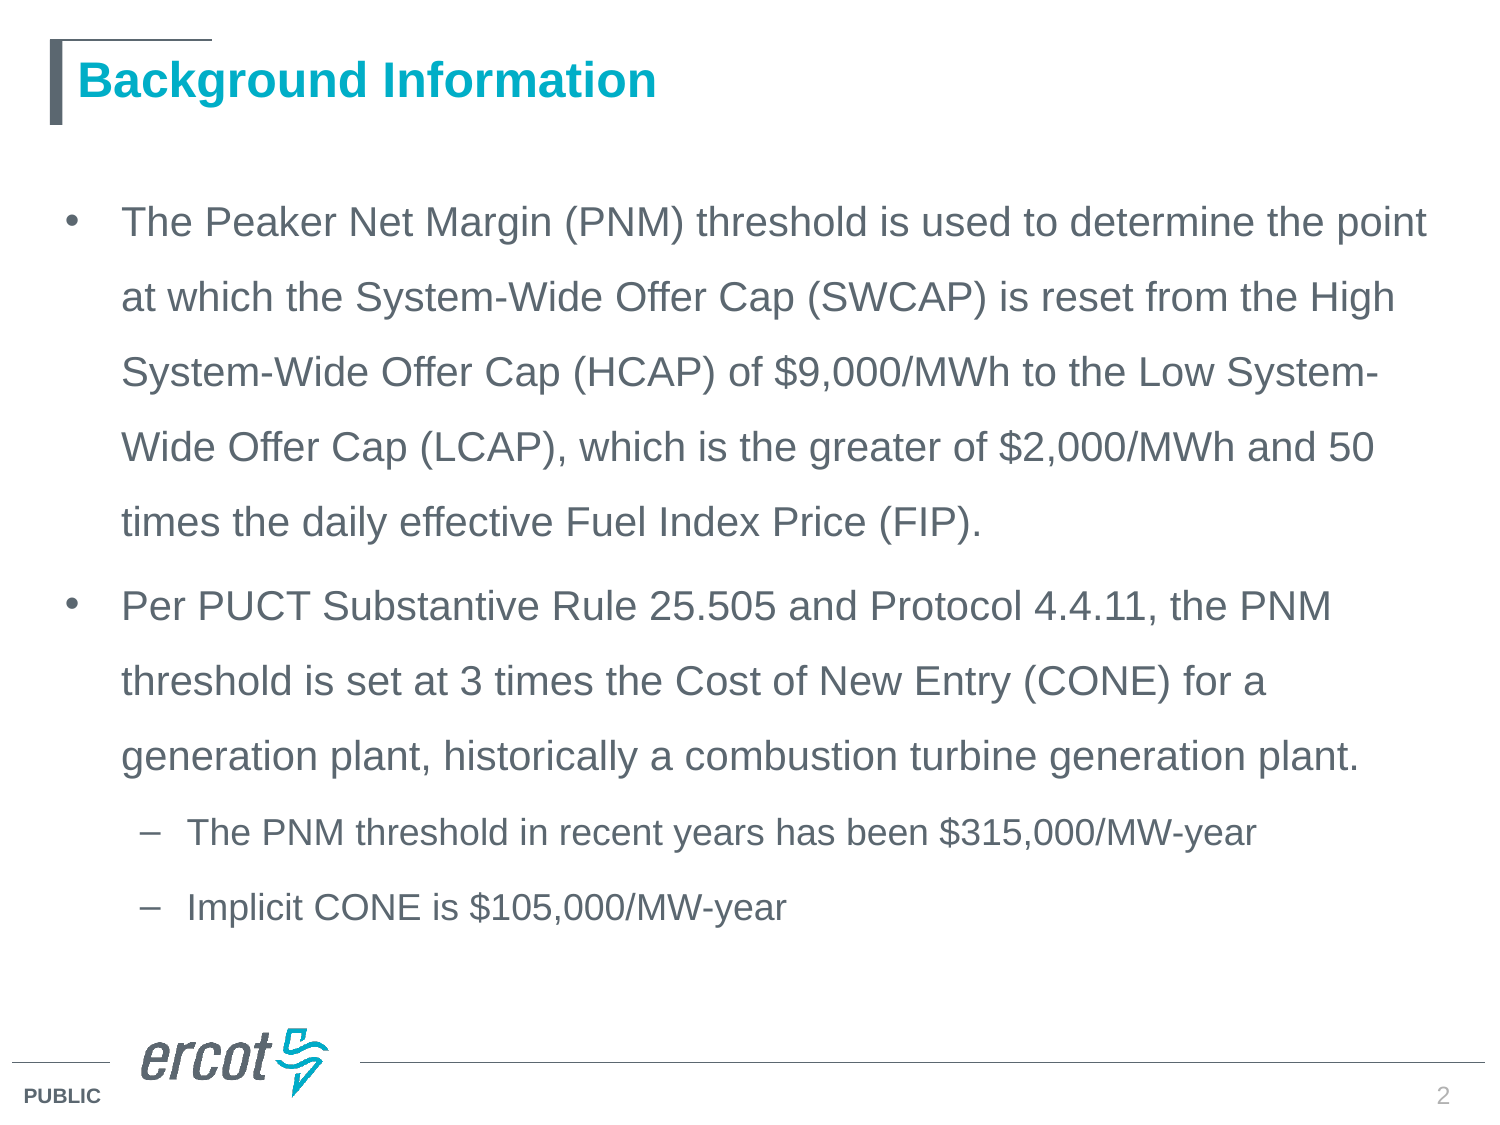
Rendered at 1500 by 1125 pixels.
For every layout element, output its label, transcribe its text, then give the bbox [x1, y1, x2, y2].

picture [137, 1024, 332, 1100]
slide_number 2 [1400, 1076, 1488, 1113]
title Background Information [62, 39, 1450, 125]
list The Peaker Net Margin (PNM) threshold is used to determine the point at which the System-Wide Offer Cap (SWCAP) is reset from the High System-Wide Offer Cap (HCAP) of $9,000/MWh to the Low System-Wide Offer Cap (LCAP), which is the greater of $2,000/MWh and 50 times the daily effective Fuel Index Price (FIP). Per PUCT Substantive Rule 25.505 and Protocol 4.4.11, the PNM threshold is set at 3 times the Cost of New Entry (CONE) for a generation plant, historically a combustion turbine generation plant. The PNM threshold in recent years has been $315,000/MW-year Implicit CONE is $105,000/MW-year [50, 162, 1450, 963]
